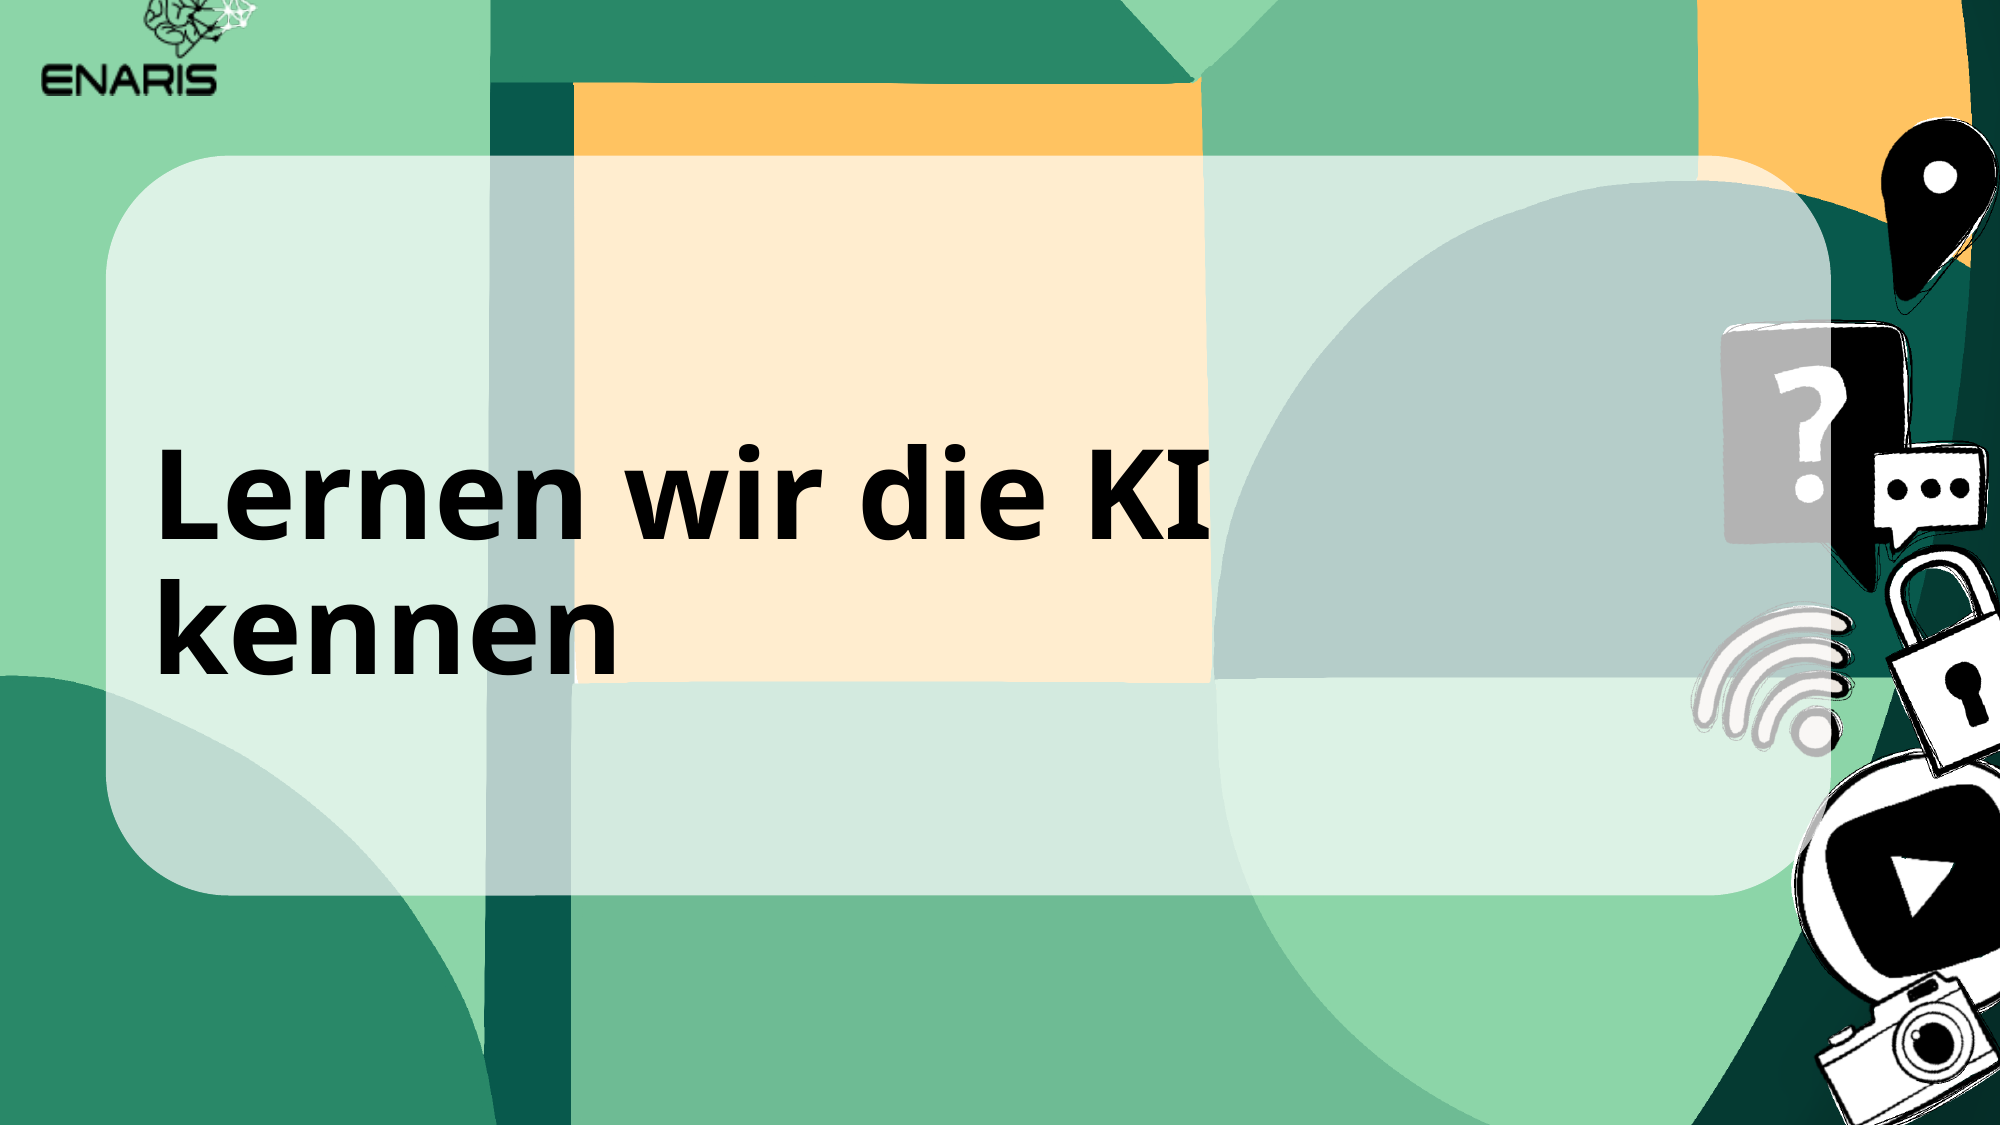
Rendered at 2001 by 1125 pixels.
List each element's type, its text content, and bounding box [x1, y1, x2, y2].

title Lernen wir die KI kennen [136, 126, 1719, 710]
picture [0, 0, 2000, 1125]
